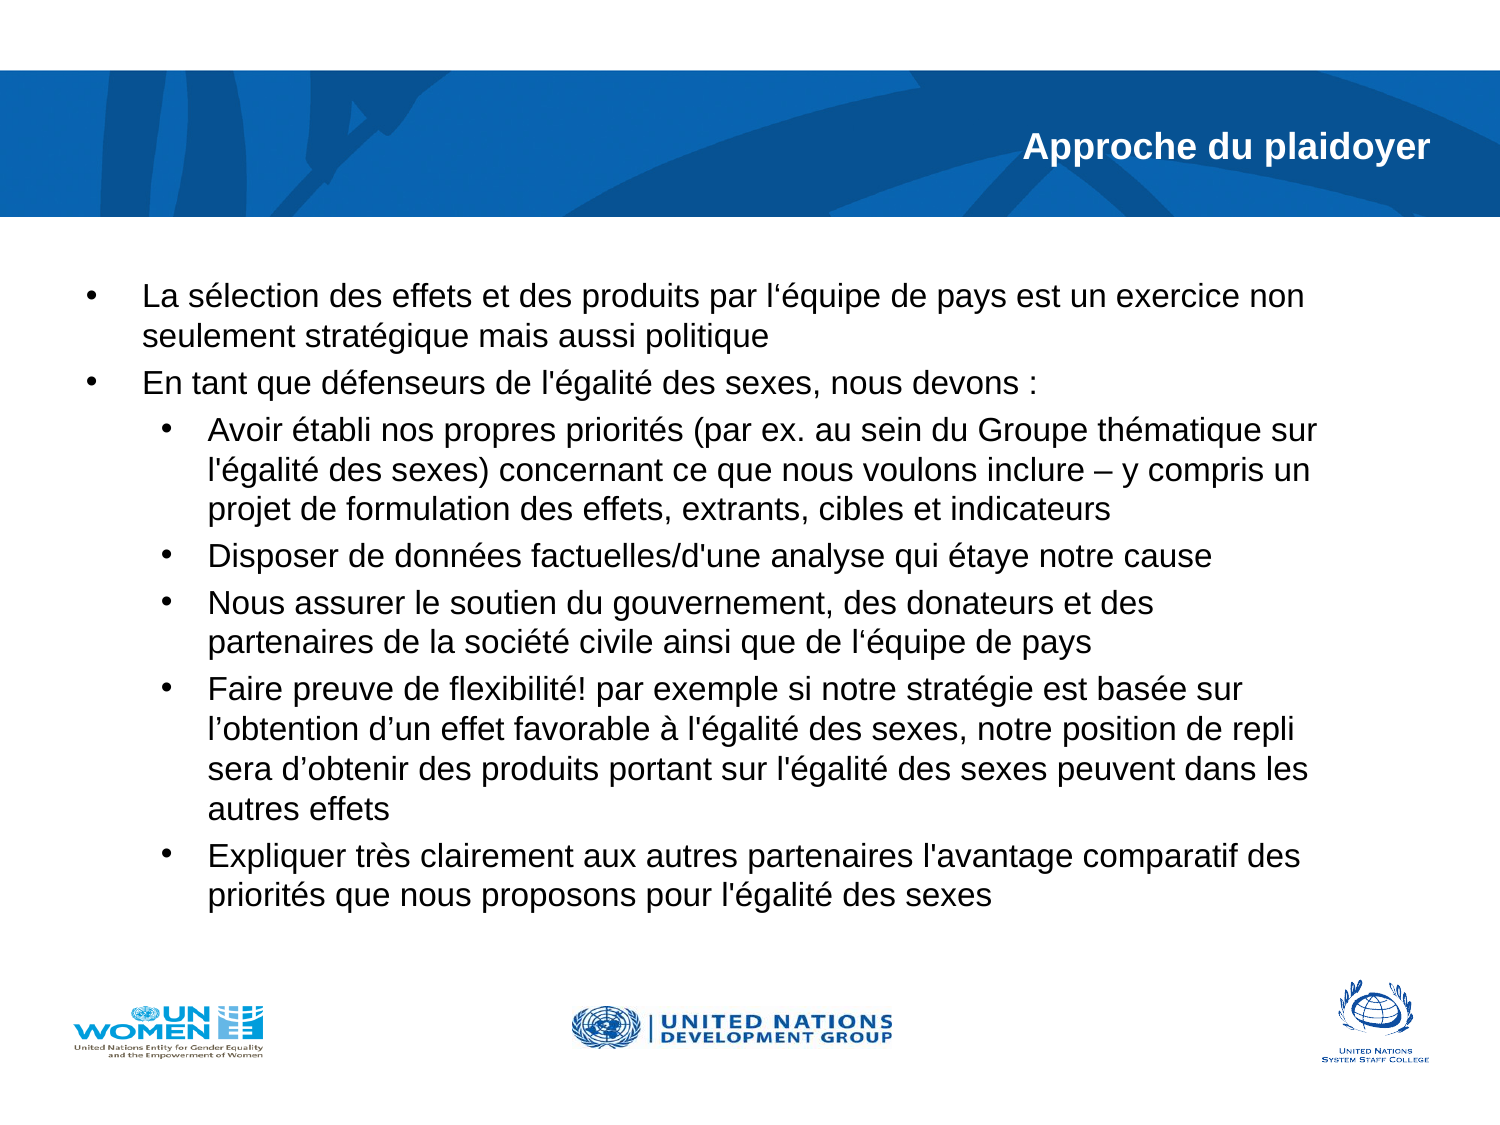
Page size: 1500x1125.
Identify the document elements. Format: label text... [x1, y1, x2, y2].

picture [73, 1006, 263, 1059]
title Approche du plaidoyer [171, 94, 1447, 195]
picture [0, 70, 1500, 217]
picture [1322, 979, 1429, 1063]
list La sélection des effets et des produits par l‘équipe de pays est un exercice non seulement stratégique mais aussi politique En tant que défenseurs de l'égalité des sexes, nous devons : Avoir établi nos propres priorités (par ex. au sein du Groupe thématique sur l'égalité des sexes) concernant ce que nous voulons inclure – y compris un projet de formulation des effets, extrants, cibles et indicateurs Disposer de données factuelles/d'une analyse qui étaye notre cause Nous assurer le soutien du gouvernement, des donateurs et des partenaires de la société civile ainsi que de l‘équipe de pays Faire preuve de flexibilité! par exemple si notre stratégie est basée sur l’obtention d’un effet favorable à l'égalité des sexes, notre position de repli sera d’obtenir des produits portant sur l'égalité des sexes peuvent dans les autres effets Expliquer très clairement aux autres partenaires l'avantage comparatif des priorités que nous proposons pour l'égalité des sexes [70, 267, 1346, 943]
picture [572, 1006, 892, 1049]
picture [194, 1006, 204, 1013]
picture [170, 1006, 179, 1018]
